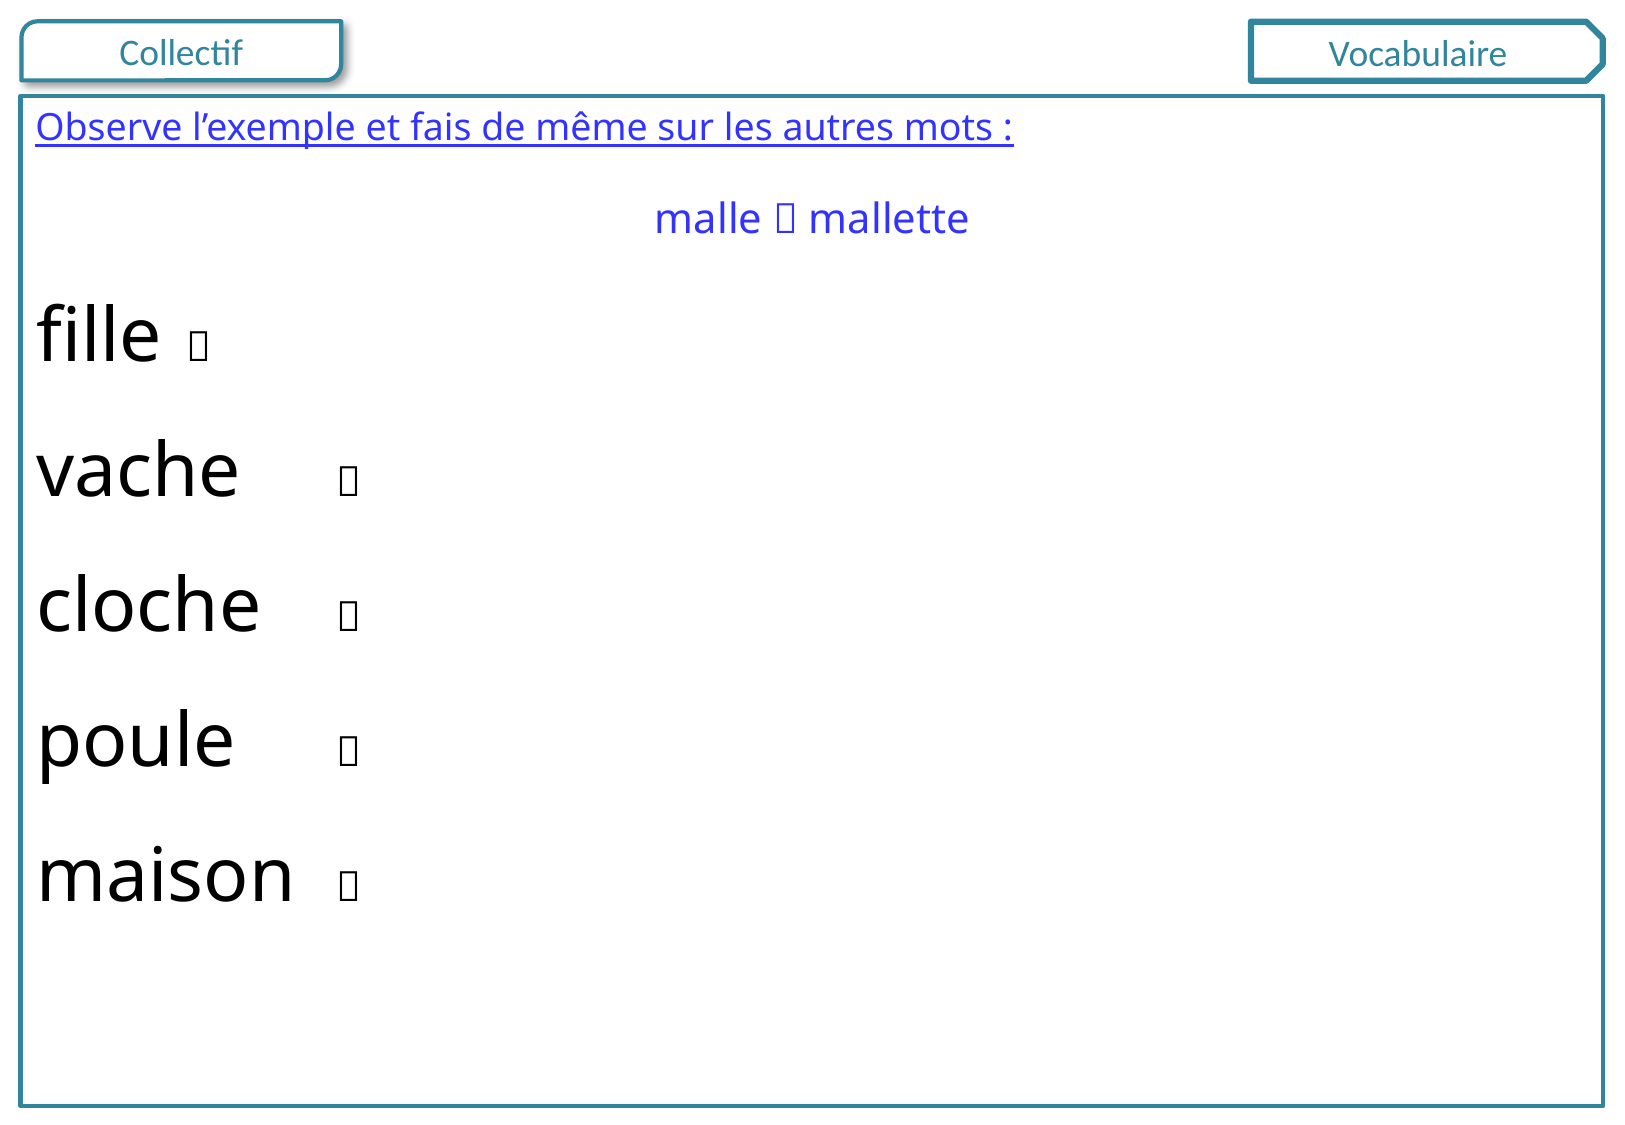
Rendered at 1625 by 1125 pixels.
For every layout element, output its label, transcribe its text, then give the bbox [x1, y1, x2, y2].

list Vocabulaire [1251, 21, 1585, 81]
list Observe l’exemple et fais de même sur les autres mots : [18, 94, 1605, 1108]
list malle  mallette fille  vache  cloche  poule  maison  [21, 184, 1604, 1106]
